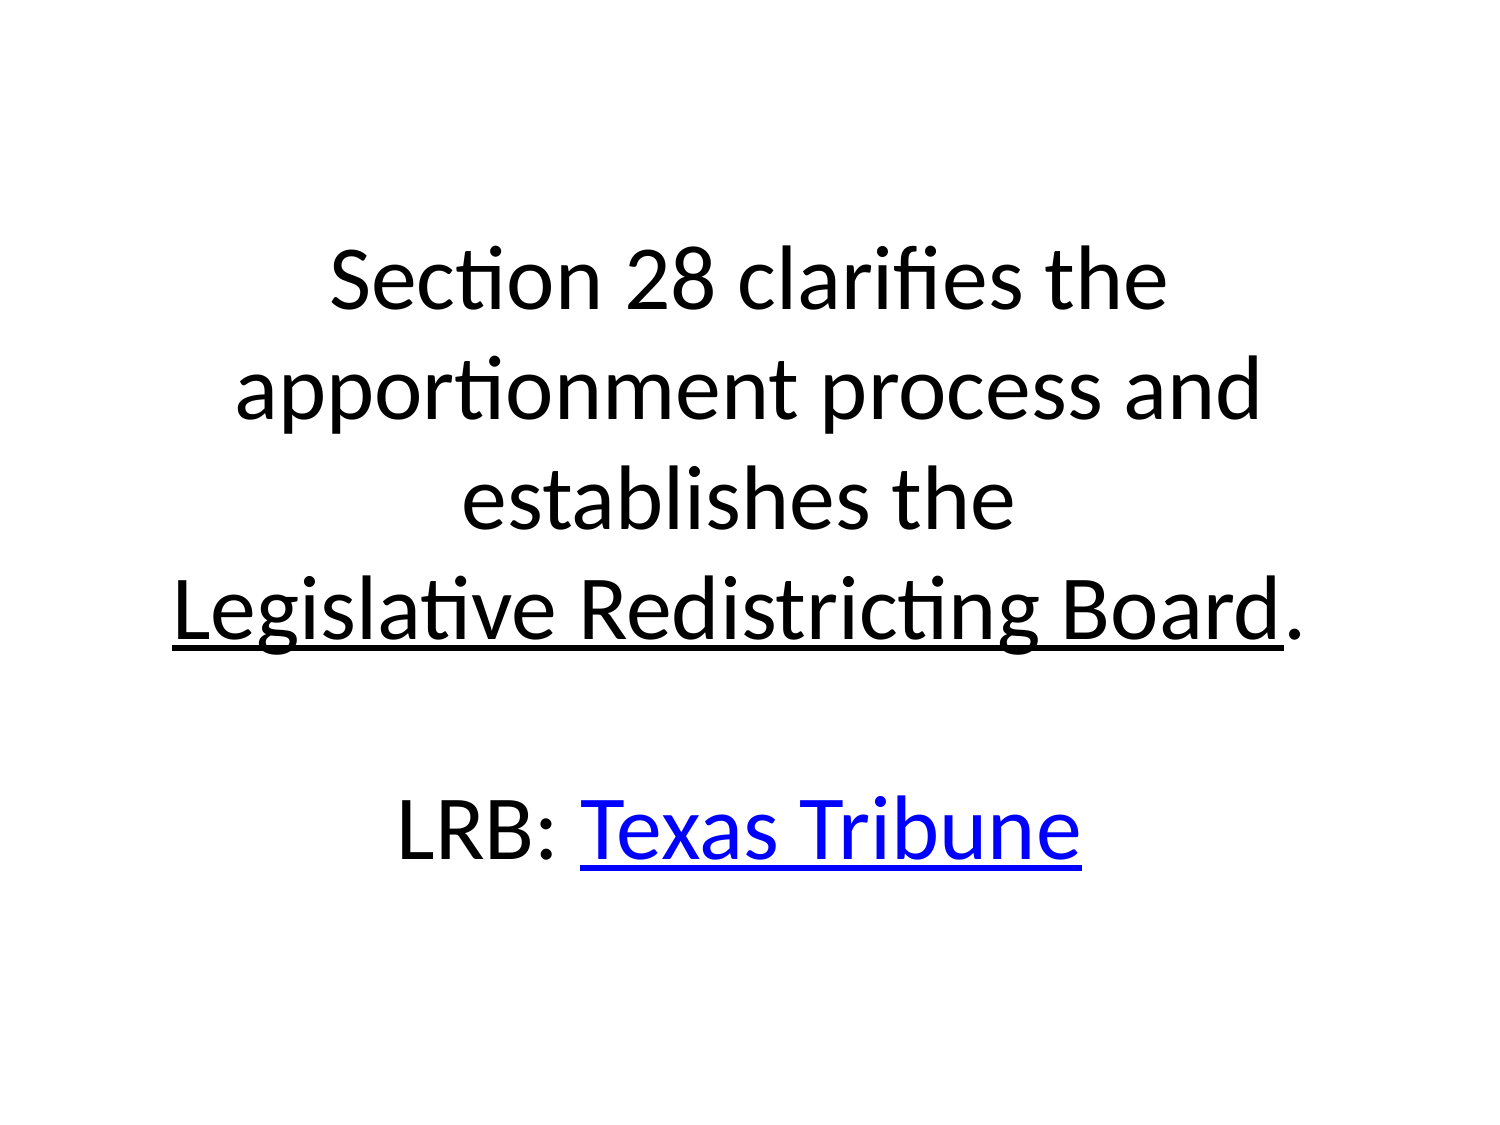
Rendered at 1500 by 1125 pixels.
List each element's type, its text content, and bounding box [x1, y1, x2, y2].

title Section 28 clarifies the apportionment process and establishes the Legislative Redistricting Board. LRB: Texas Tribune [75, 45, 1425, 1050]
